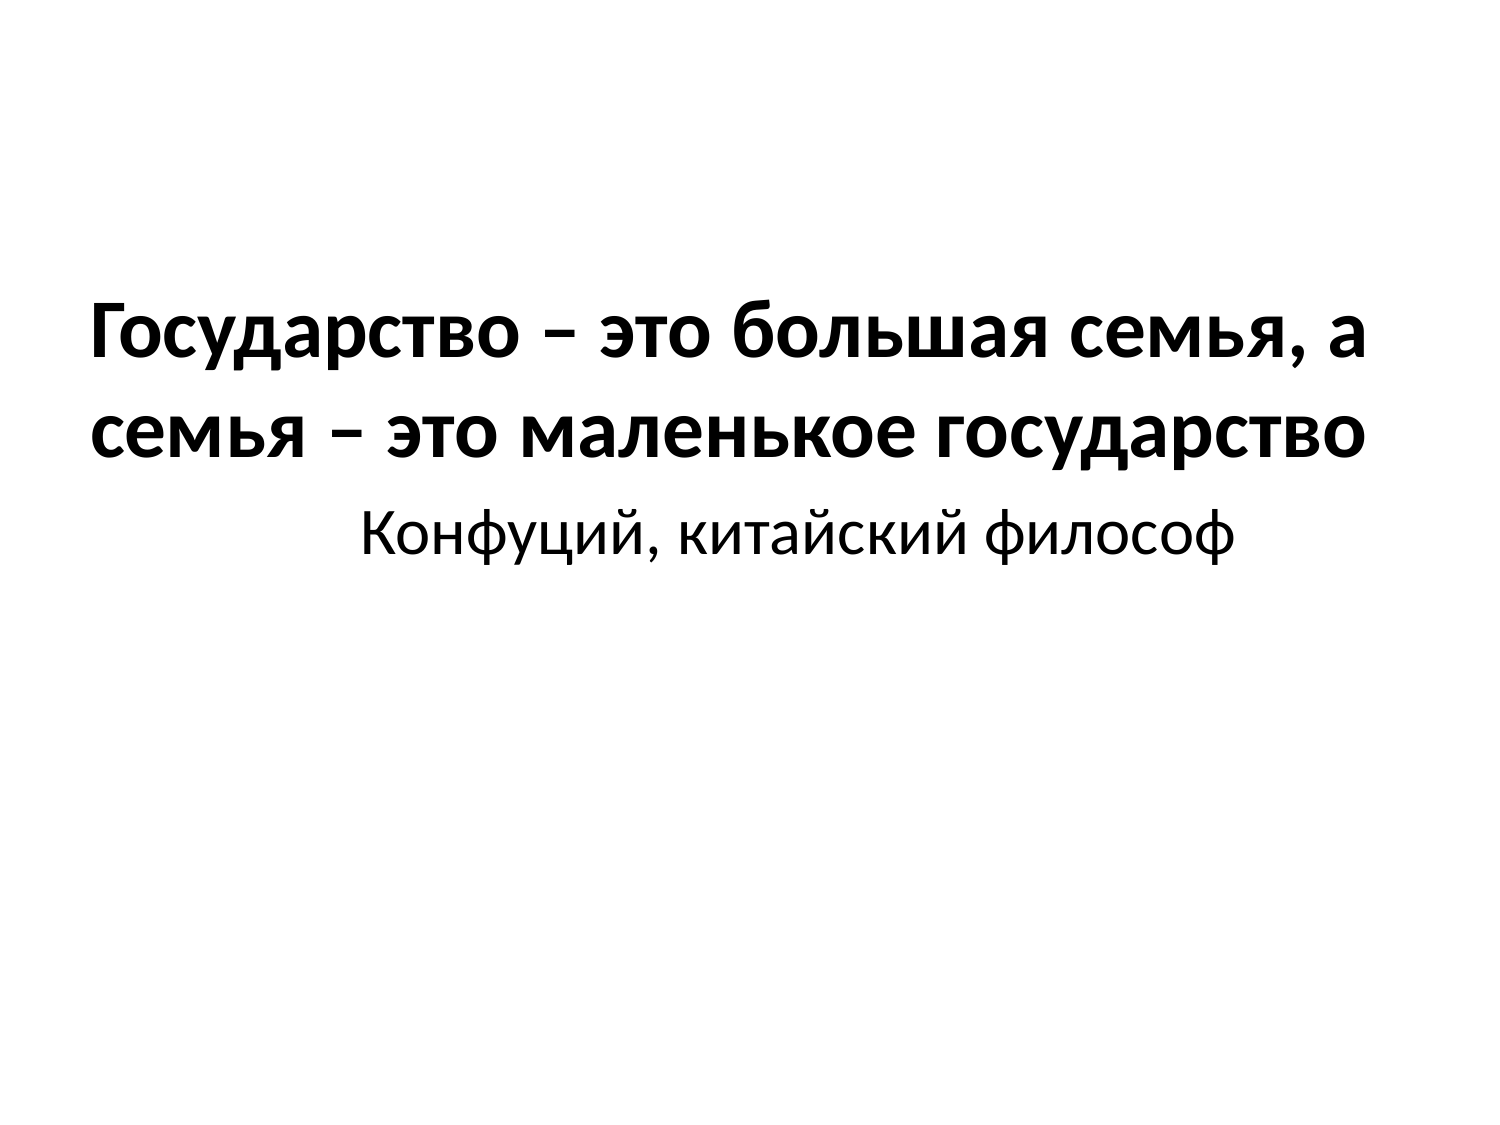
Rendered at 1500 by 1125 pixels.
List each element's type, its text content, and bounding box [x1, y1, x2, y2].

list Государство – это большая семья, а семья – это маленькое государство Конфуций, китайский философ [75, 267, 1425, 1010]
